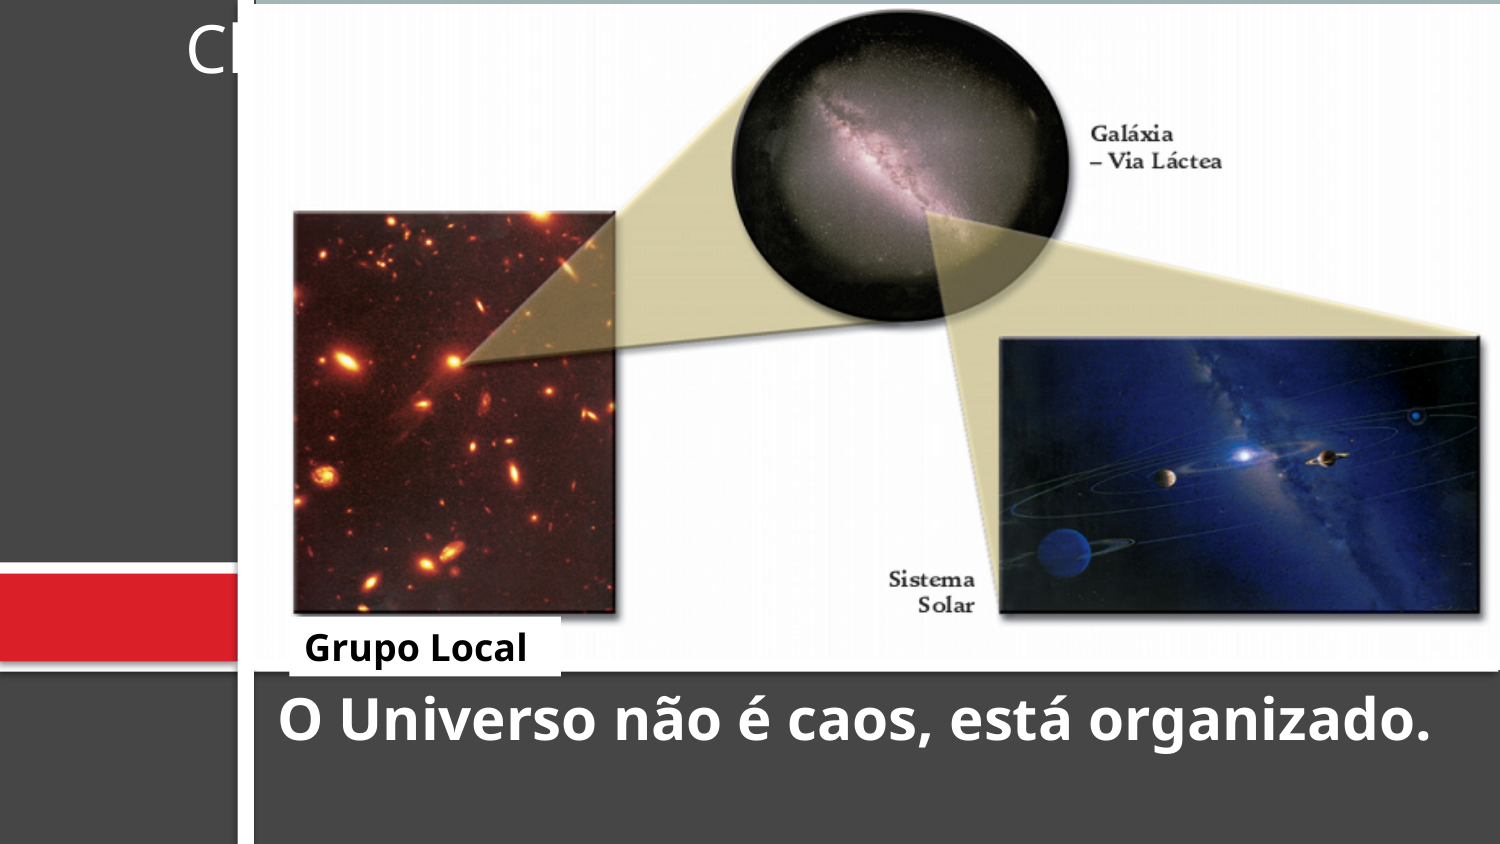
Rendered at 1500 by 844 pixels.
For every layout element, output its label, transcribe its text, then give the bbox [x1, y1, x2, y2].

picture [253, 0, 1500, 671]
list O Universo não é caos, está organizado. [262, 680, 1463, 760]
